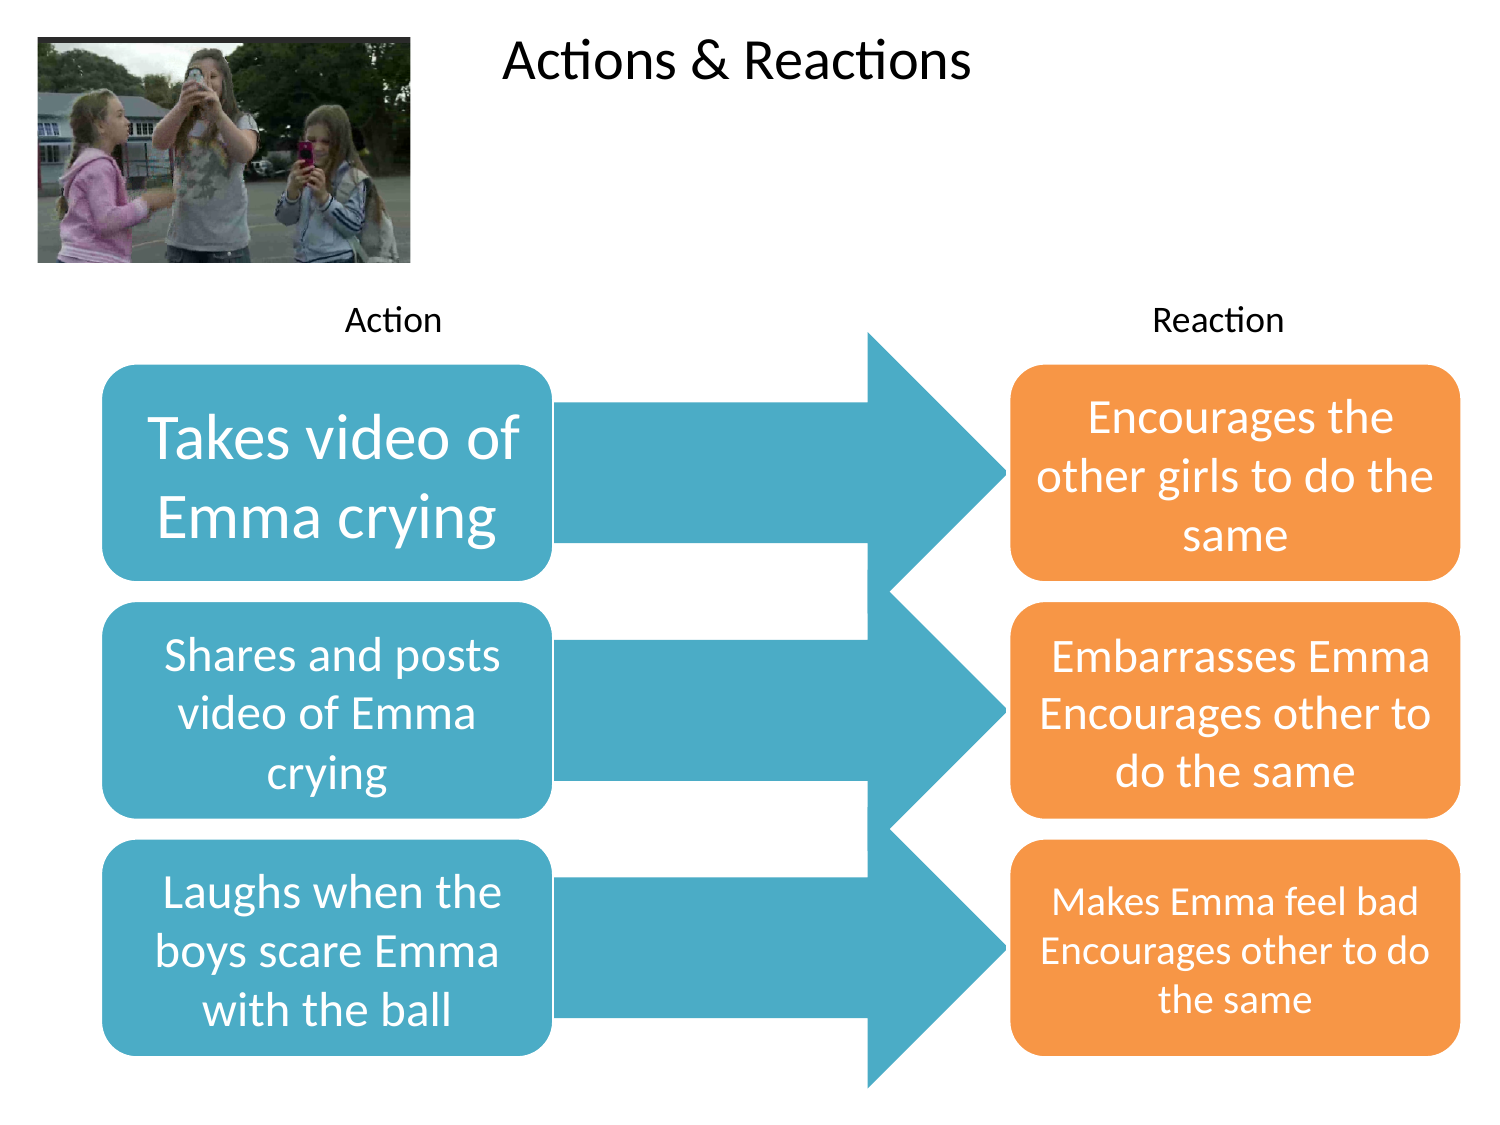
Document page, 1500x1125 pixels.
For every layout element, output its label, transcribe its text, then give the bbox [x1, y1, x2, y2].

picture [37, 37, 411, 263]
text_box Action [237, 287, 550, 348]
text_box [99, 599, 1463, 822]
text_box Reaction [1112, 287, 1325, 348]
title Actions & Reactions [62, 0, 1413, 150]
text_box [99, 362, 1463, 584]
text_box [99, 837, 1463, 1059]
